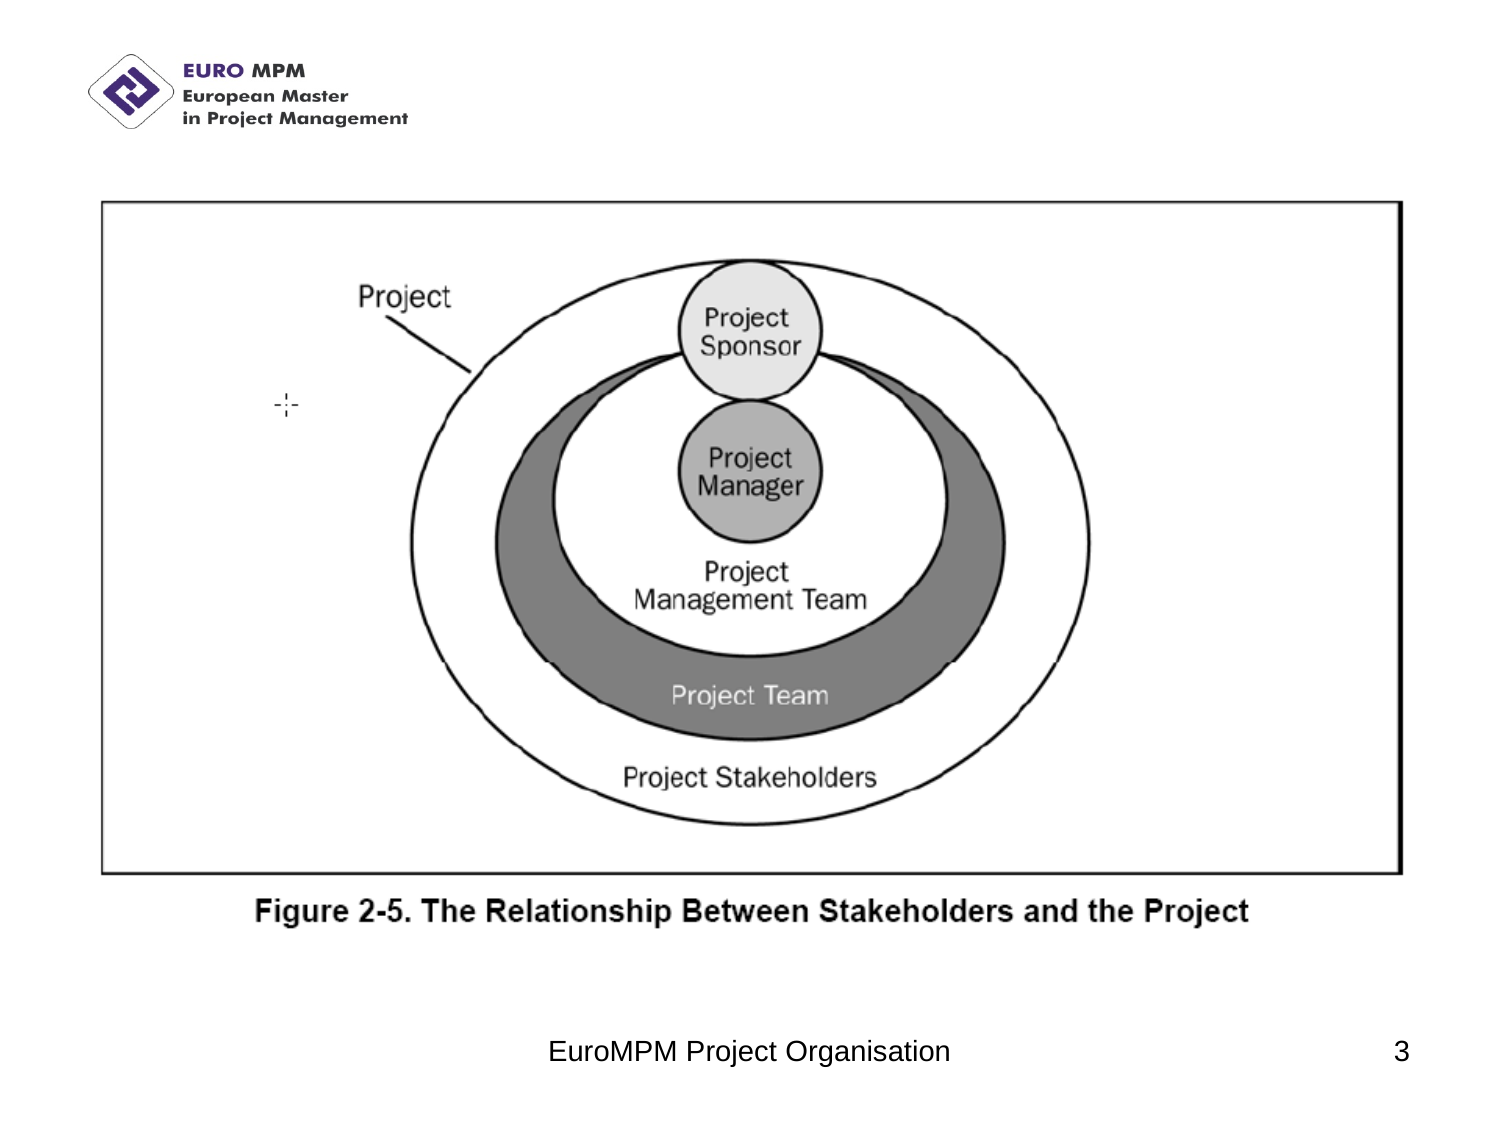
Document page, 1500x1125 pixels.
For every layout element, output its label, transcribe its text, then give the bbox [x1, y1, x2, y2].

slide_number 3 [1074, 1024, 1426, 1103]
picture [88, 54, 408, 129]
picture [77, 184, 1423, 941]
footer EuroMPM Project Organisation [512, 1024, 988, 1103]
